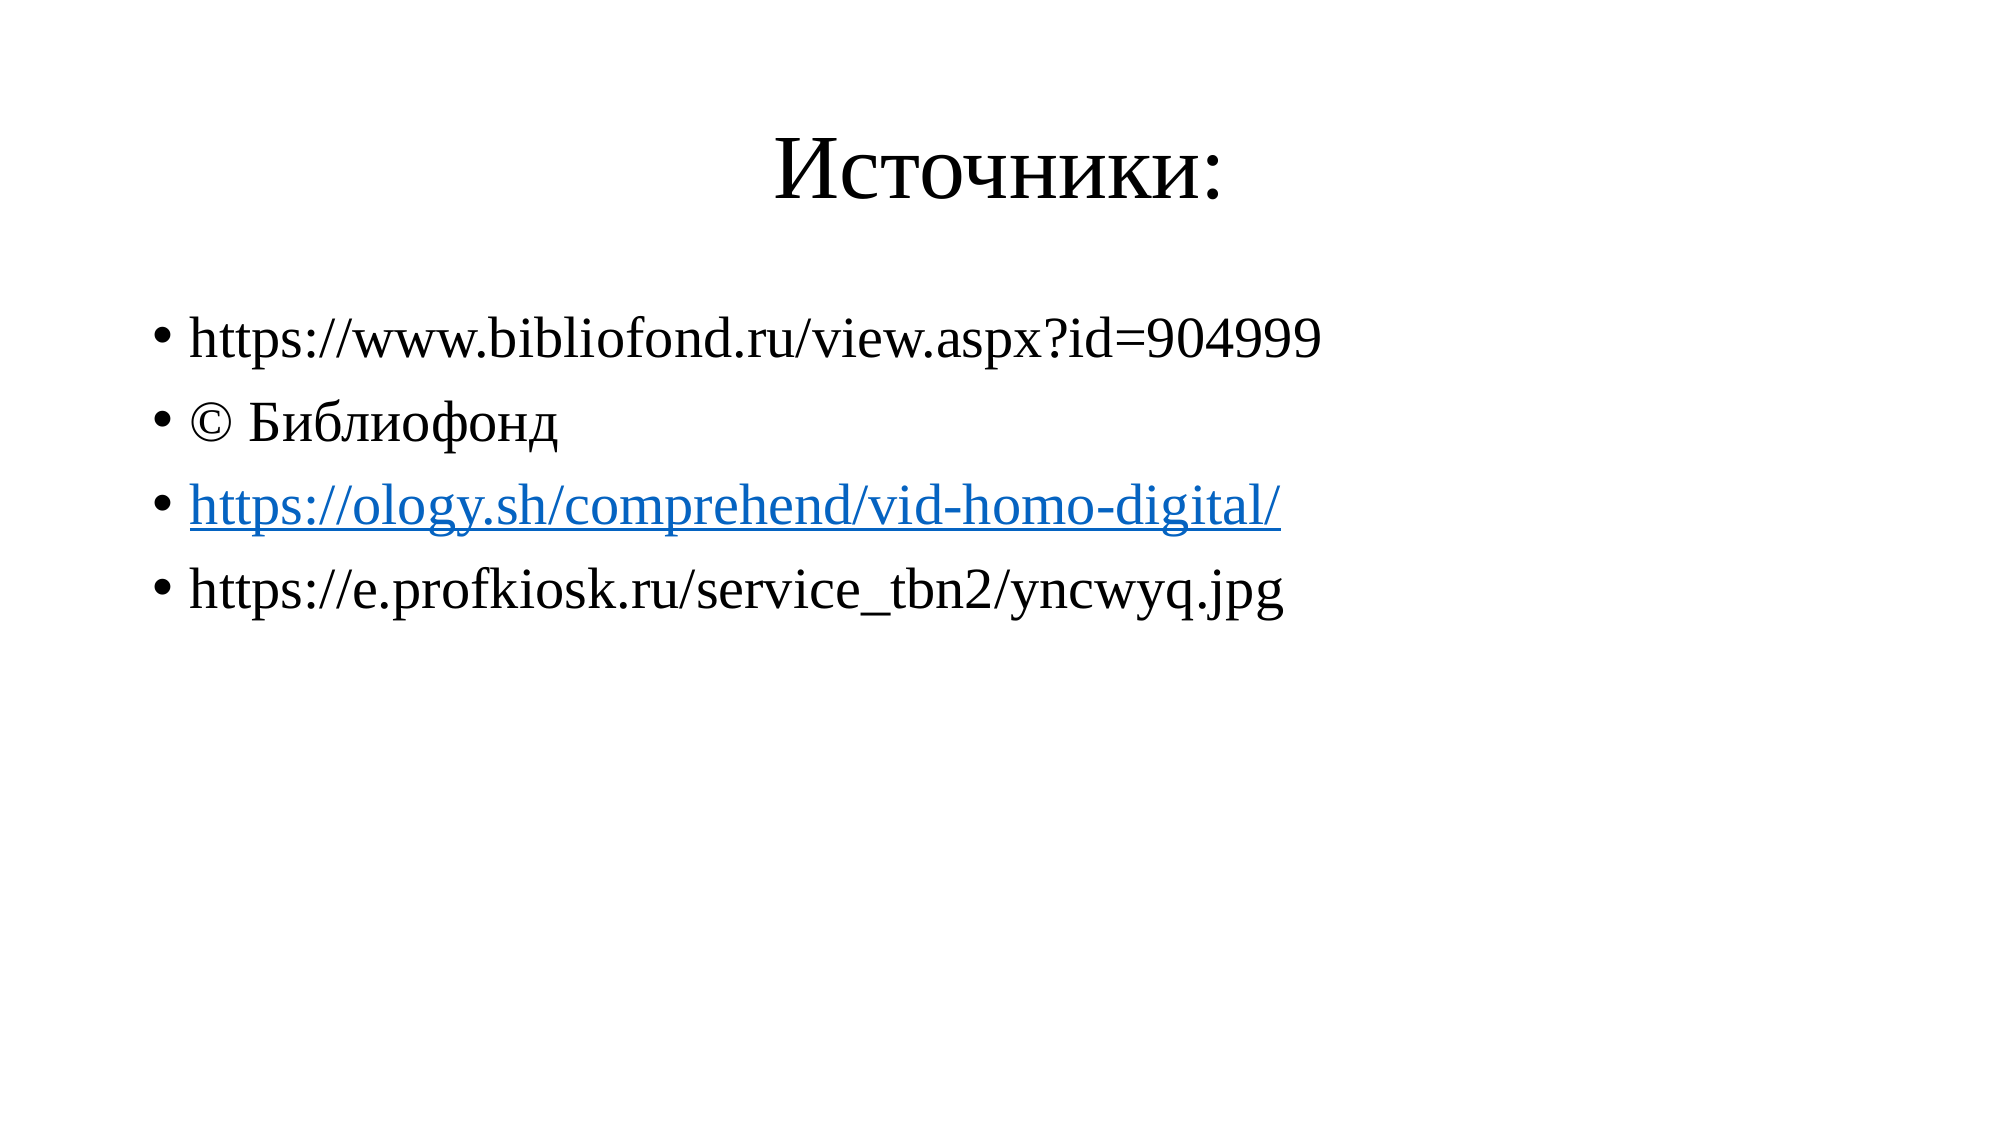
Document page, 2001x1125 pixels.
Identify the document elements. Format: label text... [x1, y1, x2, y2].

title Источники: [137, 59, 1863, 278]
list https://www.bibliofond.ru/view.aspx?id=904999 © Библиофонд https://ology.sh/comprehend/vid-homo-digital/ https://e.profkiosk.ru/service_tbn2/yncwyq.jpg [137, 299, 1863, 1014]
